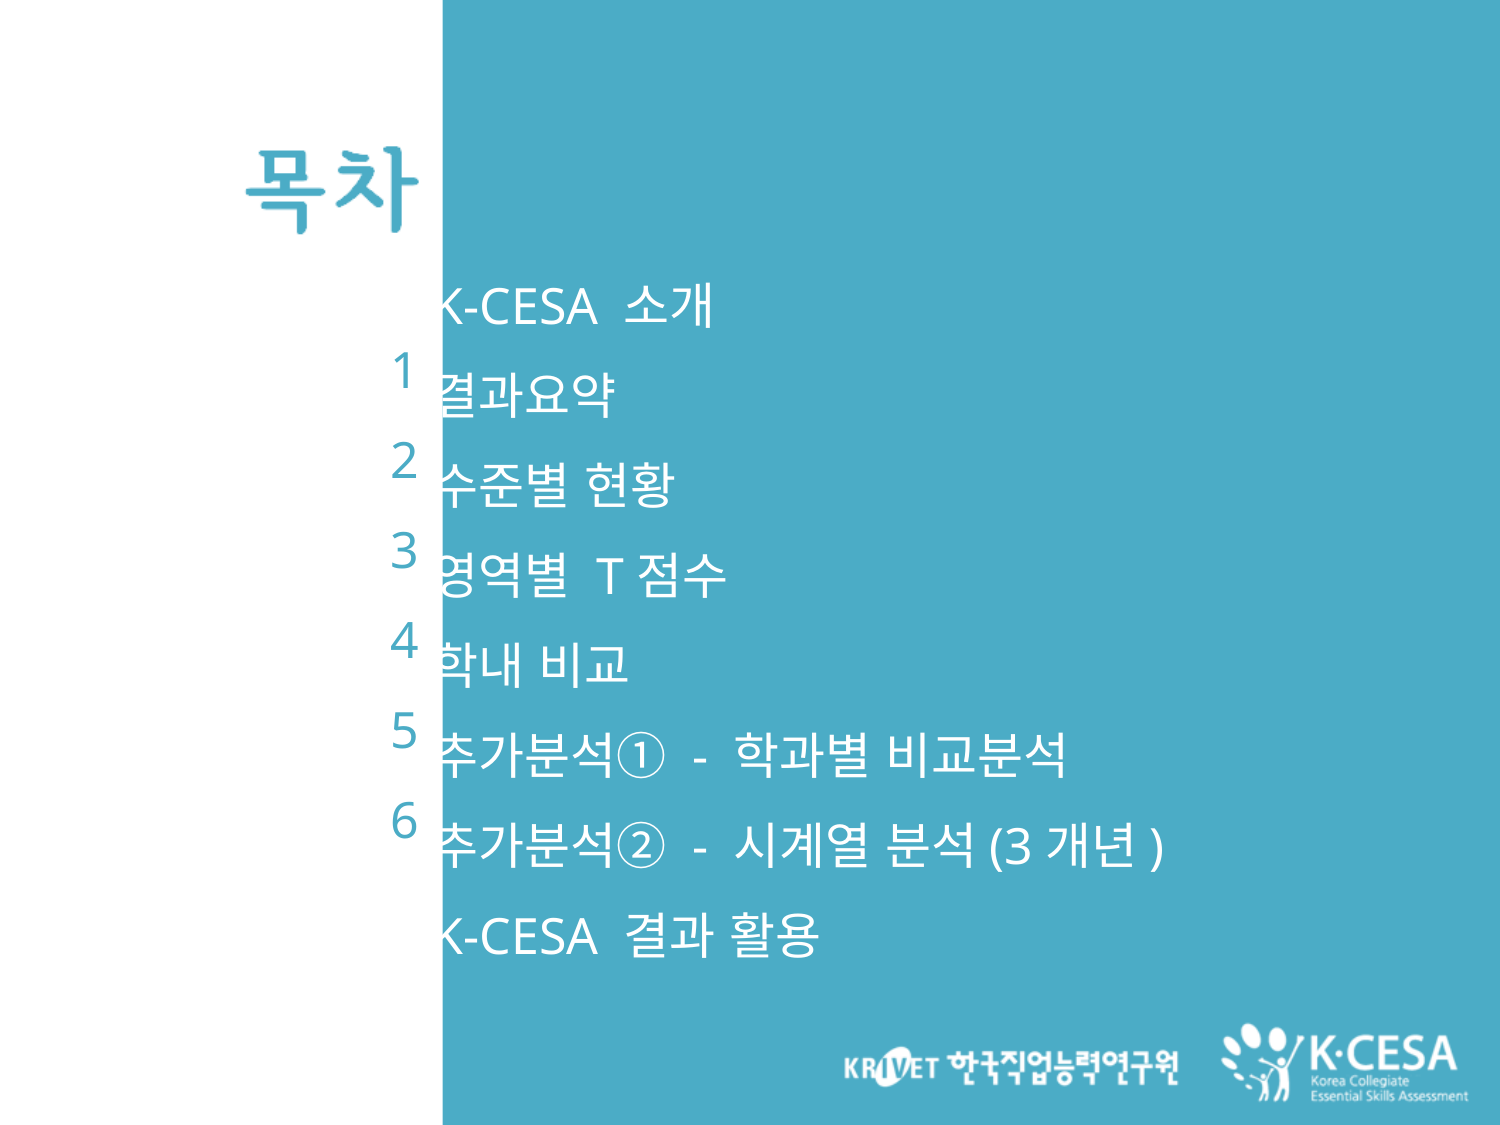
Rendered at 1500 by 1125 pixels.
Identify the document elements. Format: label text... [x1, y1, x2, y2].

picture [0, 0, 1500, 1125]
text_box K-CESA 소개 결과요약 수준별 현황 영역별 T점수 학내 비교 추가분석① - 학과별 비교분석 추가분석② - 시계열 분석(3개년) K-CESA 결과 활용 [418, 236, 1179, 972]
text_box 1 2 3 4 5 6 [375, 241, 418, 946]
